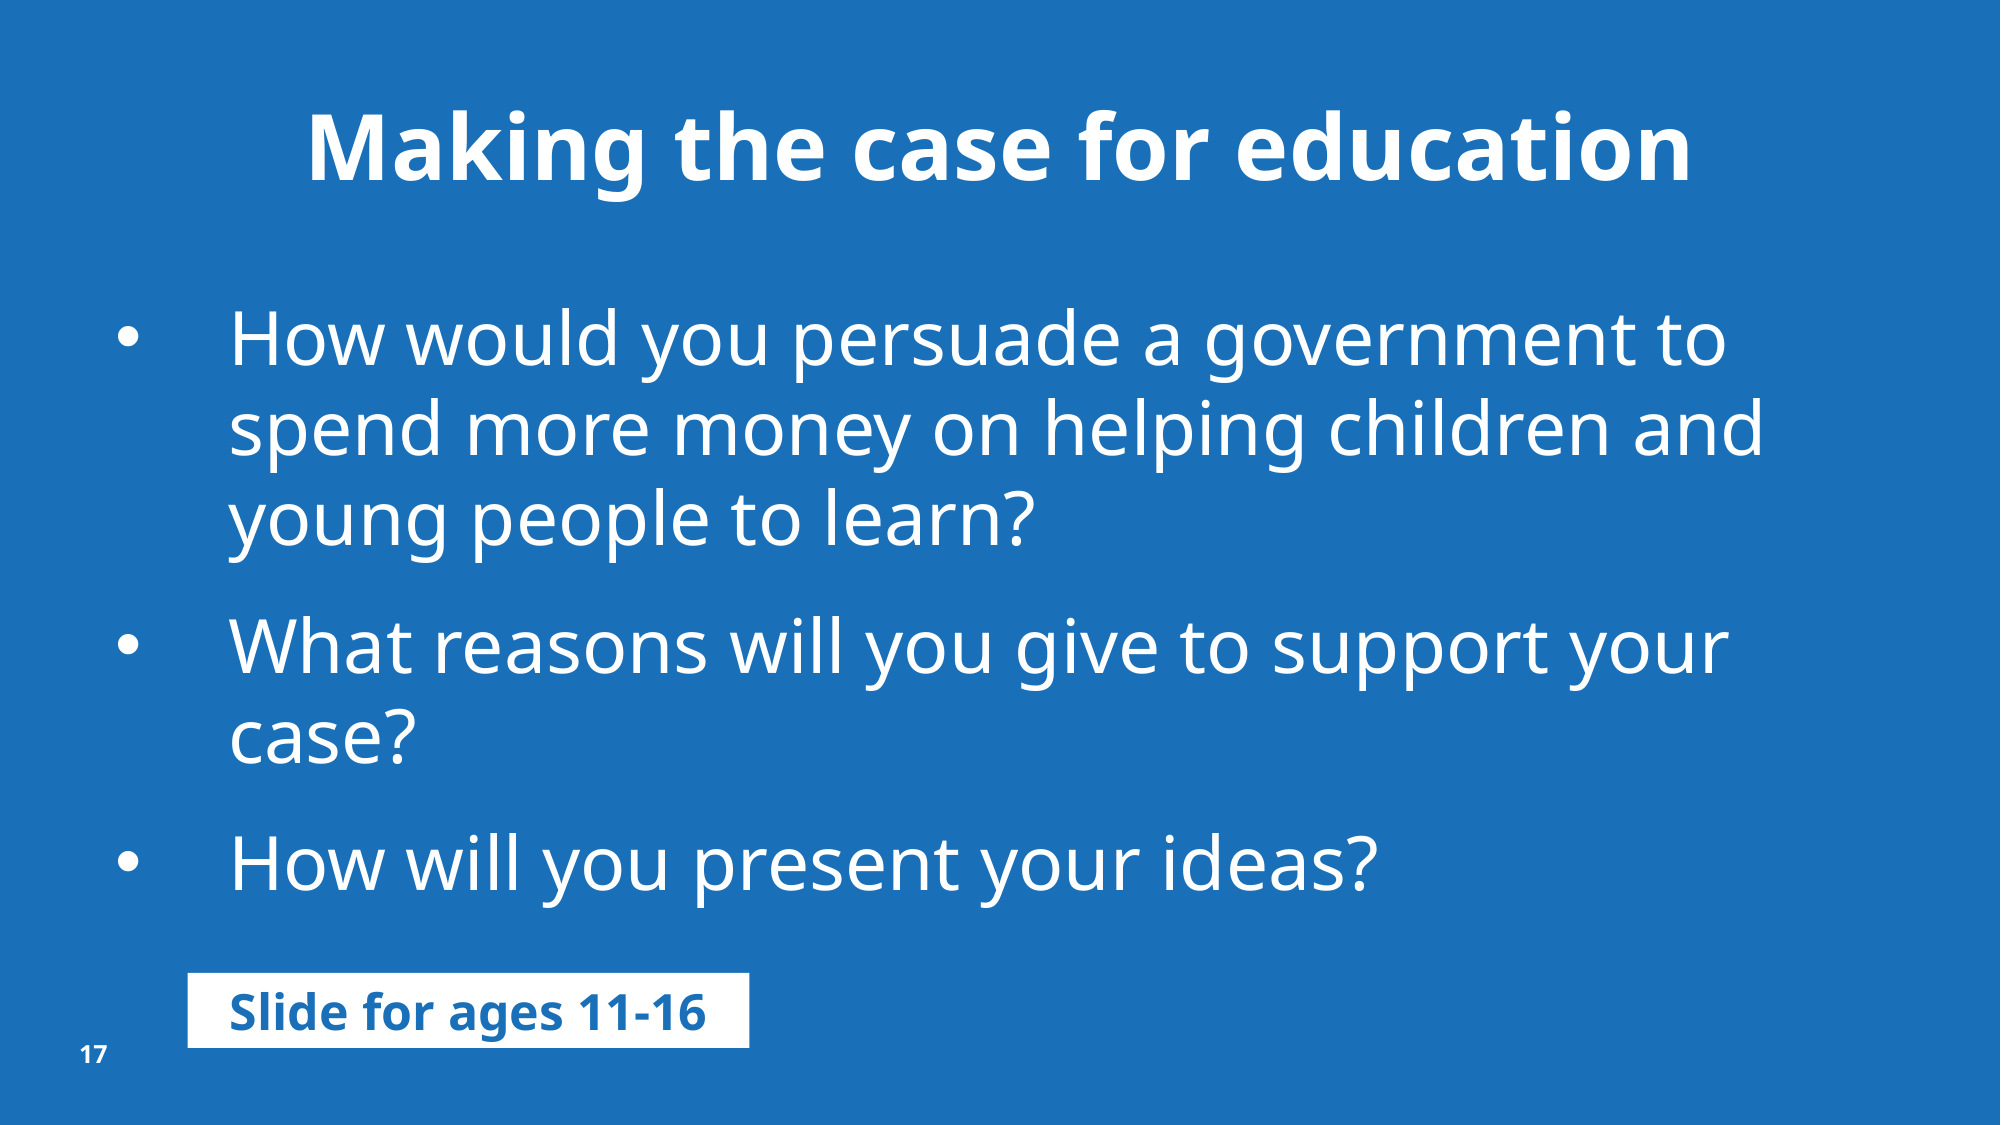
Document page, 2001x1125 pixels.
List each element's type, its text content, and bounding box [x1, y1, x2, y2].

text_box Slide for ages 11-16 [187, 972, 750, 1048]
slide_number 17 [79, 1023, 190, 1073]
text_box How would you persuade a government to spend more money on helping children and young people to learn? What reasons will you give to support your case? How will you present your ideas? [100, 283, 1901, 914]
title Making the case for education [66, 39, 1934, 263]
